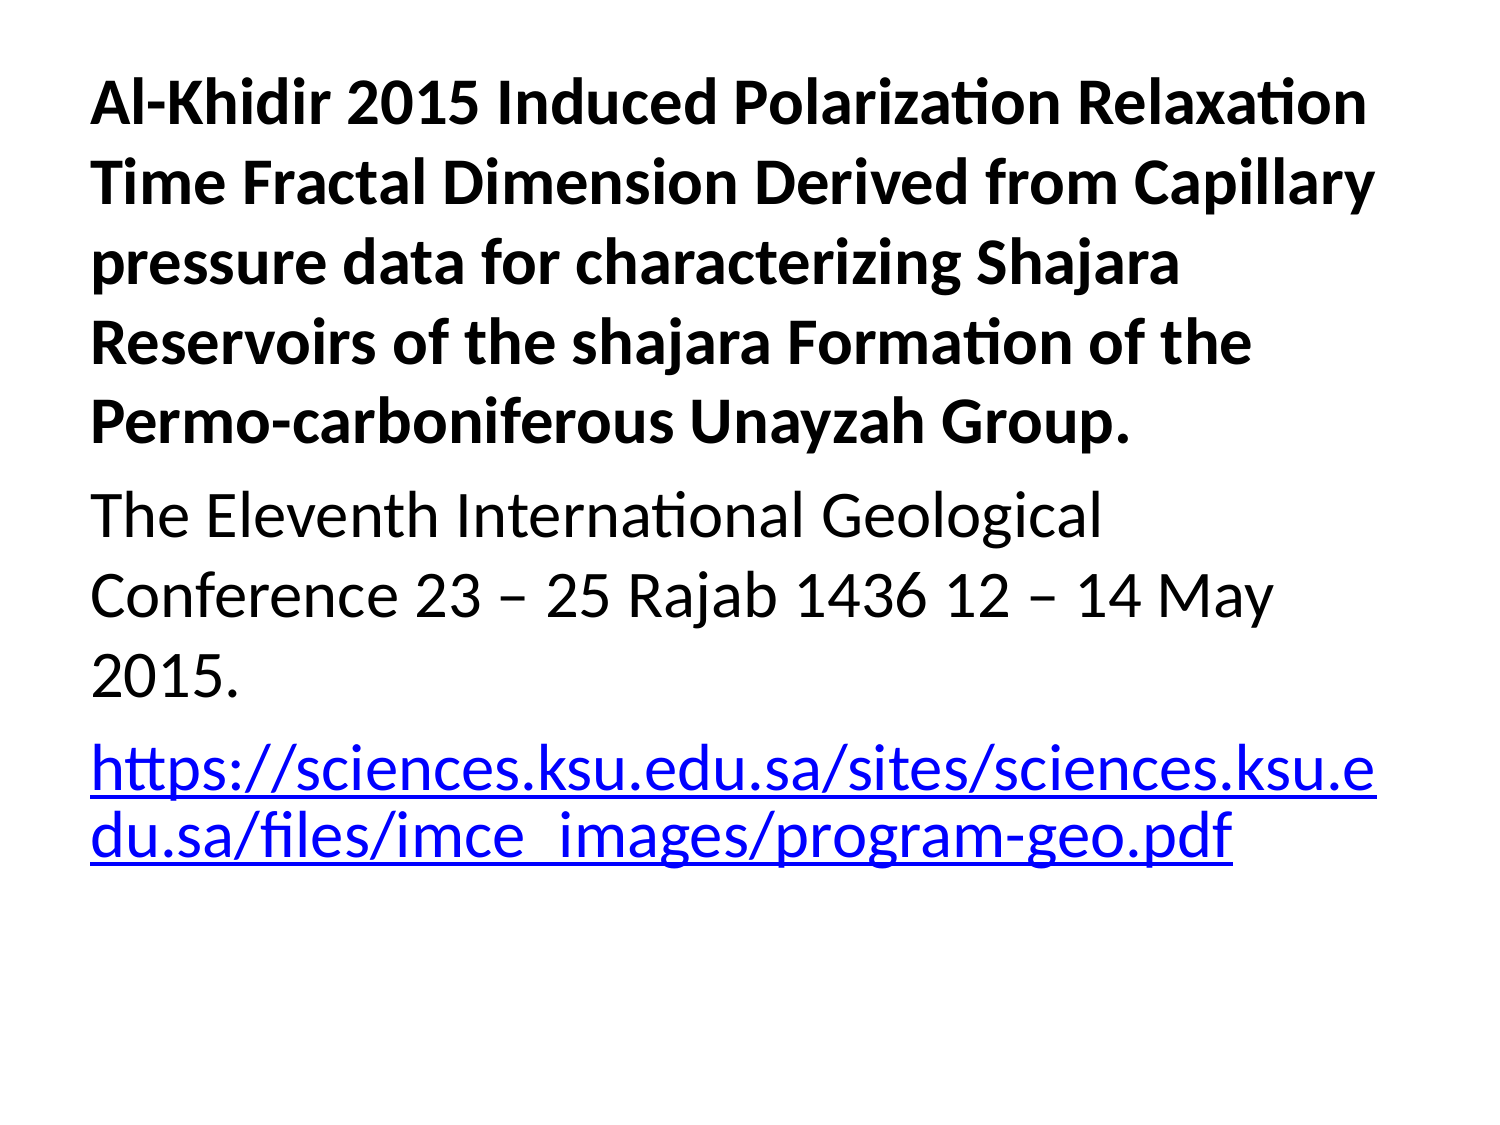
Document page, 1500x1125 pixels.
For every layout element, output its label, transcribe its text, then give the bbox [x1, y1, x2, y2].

list Al-Khidir 2015 Induced Polarization Relaxation Time Fractal Dimension Derived from Capillary pressure data for characterizing Shajara Reservoirs of the shajara Formation of the Permo-carboniferous Unayzah Group. The Eleventh International Geological Conference 23 – 25 Rajab 1436 12 – 14 May 2015. https://sciences.ksu.edu.sa/sites/sciences.ksu.edu.sa/files/imce_images/program-geo.pdf [75, 50, 1425, 1005]
